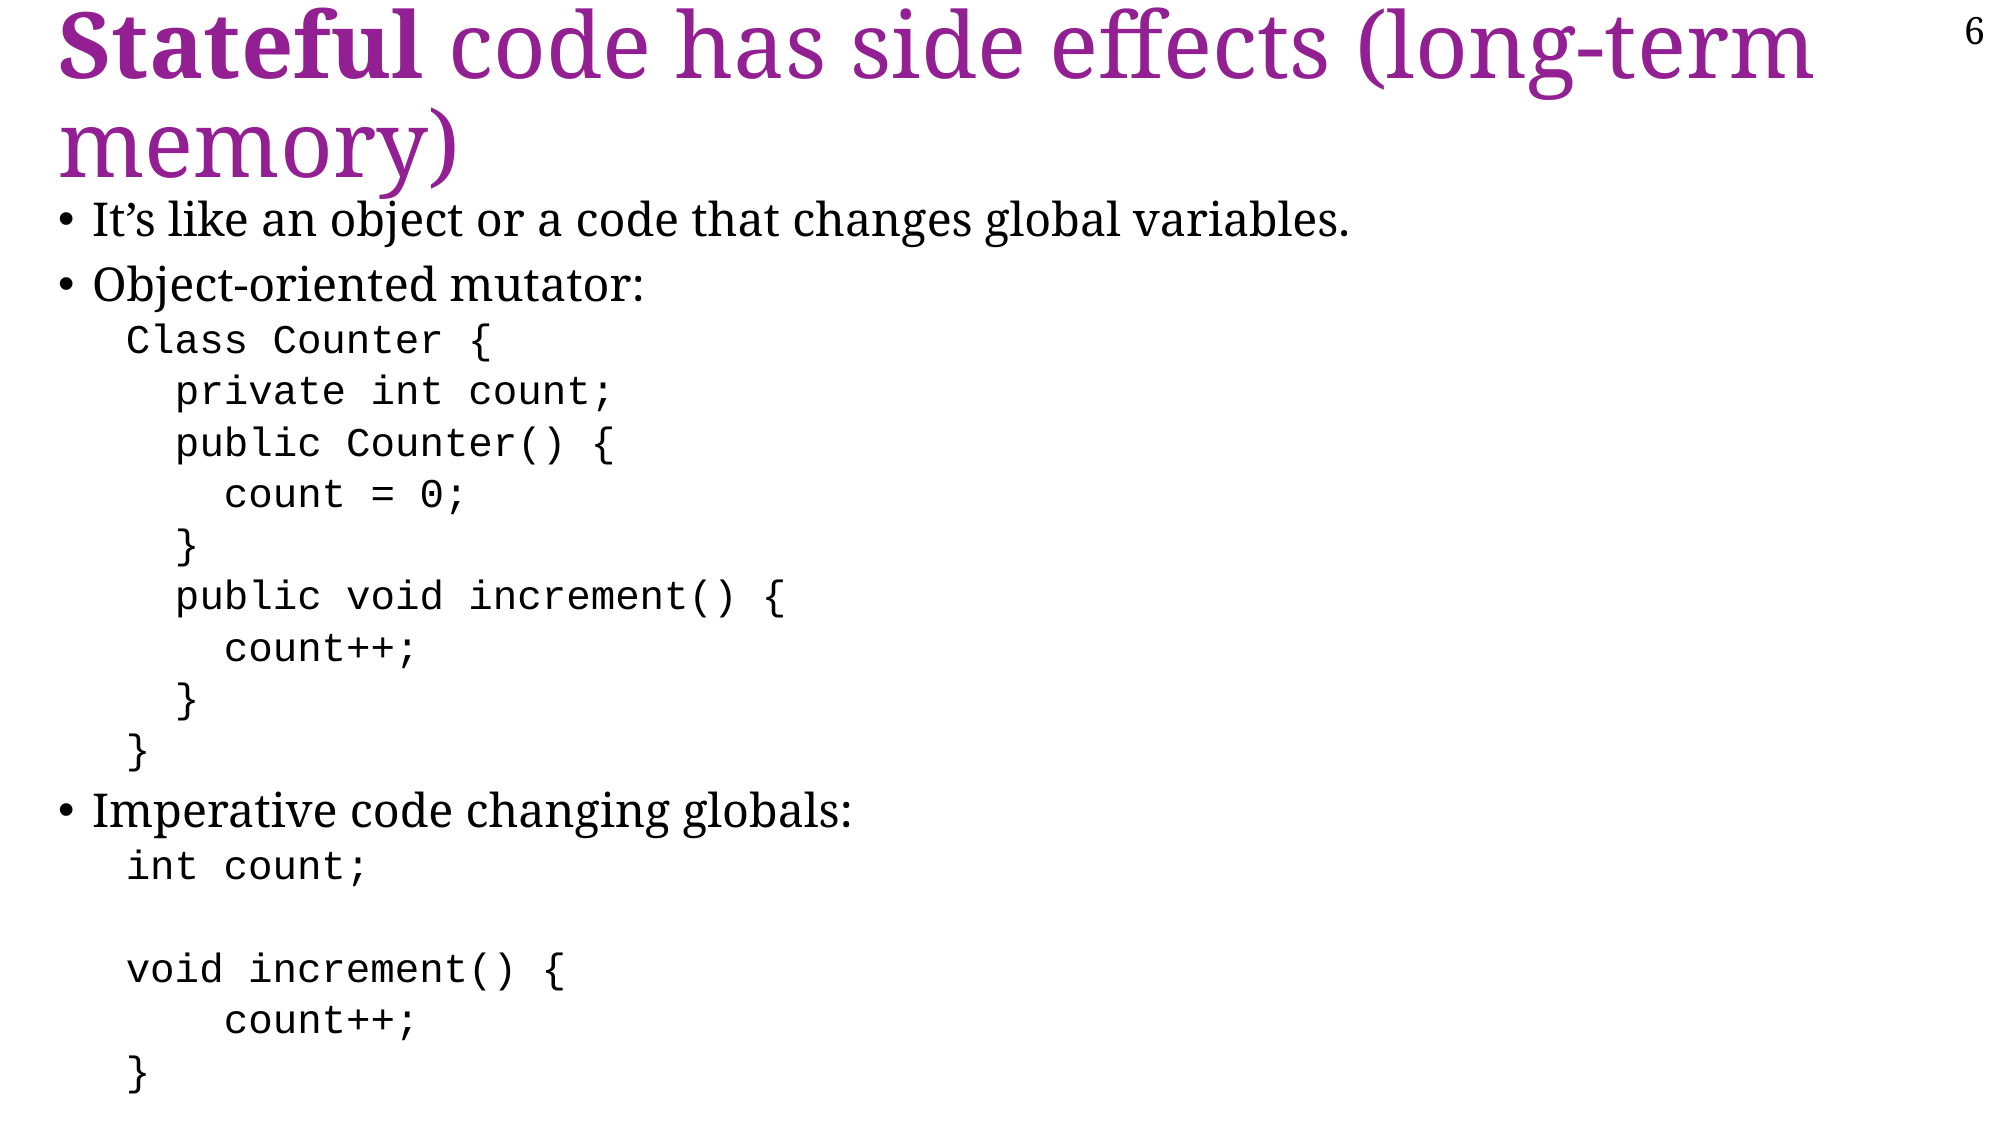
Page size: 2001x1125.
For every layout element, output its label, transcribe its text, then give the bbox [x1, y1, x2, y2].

list It’s like an object or a code that changes global variables. Object-oriented mutator: Class Counter { private int count; public Counter() { count = 0; } public void increment() { count++; } } Imperative code changing globals: int count; void increment() { count++; } [43, 188, 1953, 1106]
text_box 6 [1901, 0, 2000, 60]
title Stateful code has side effects (long-term memory) [43, 25, 1953, 171]
